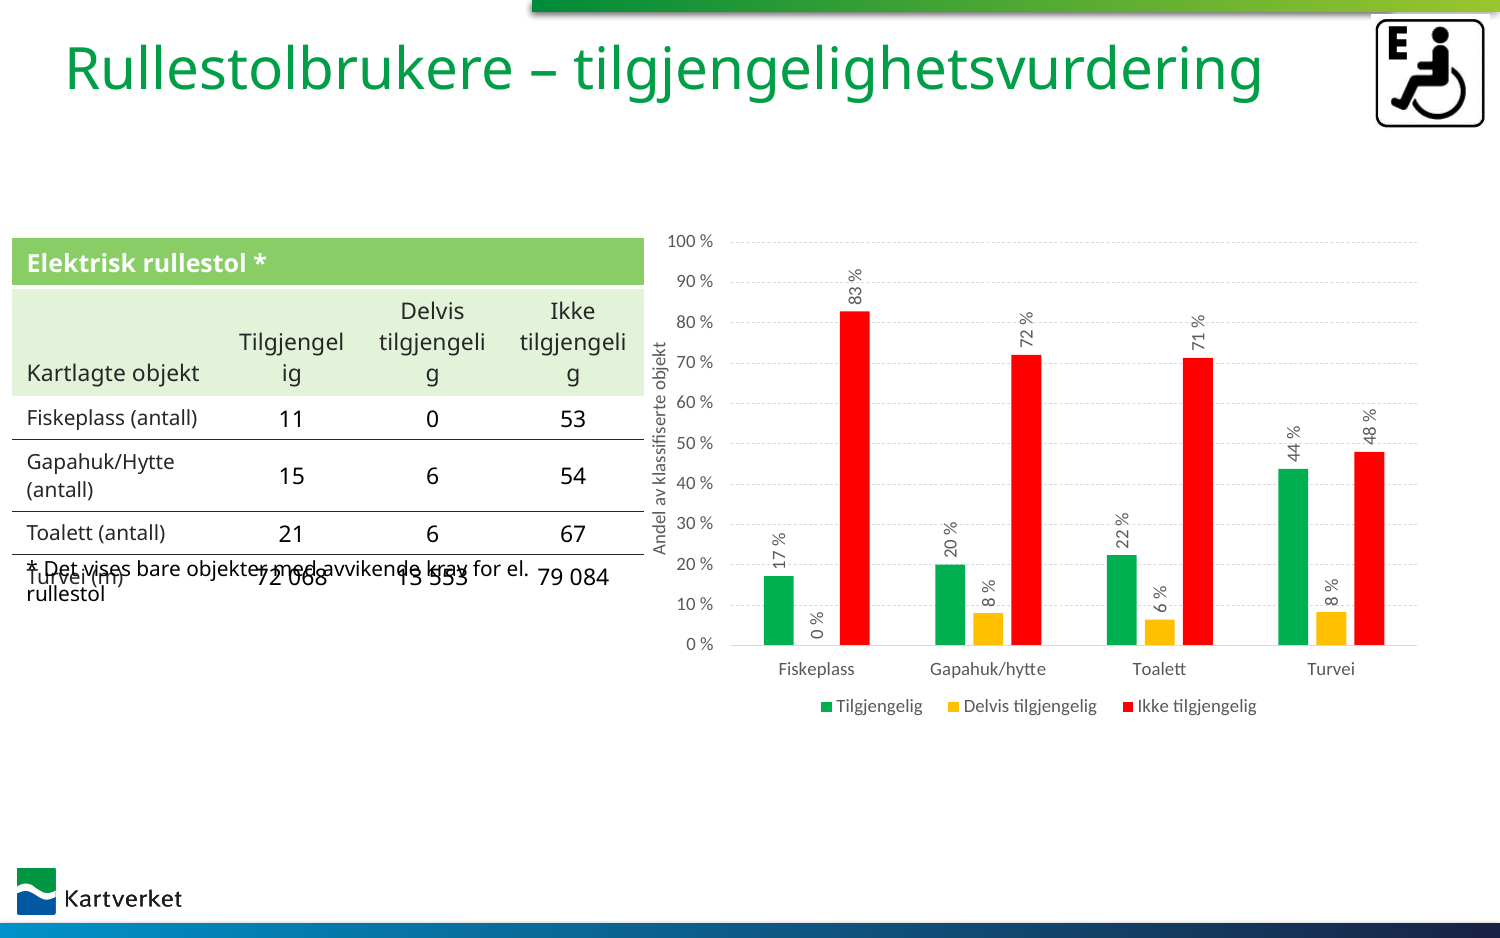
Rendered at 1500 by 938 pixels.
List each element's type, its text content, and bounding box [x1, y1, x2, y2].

text_box Rullestolbrukere – tilgjengelighetsvurdering [49, 12, 1372, 109]
table_cell 11 [222, 396, 362, 439]
table_cell Tilgjengelig [222, 289, 362, 396]
table_cell 54 [503, 440, 638, 511]
table_cell 79 084 [597, 555, 638, 598]
table_cell Kartlagte objekt [12, 289, 222, 396]
table_cell Toalett (antall) [12, 512, 222, 548]
table_cell Fiskeplass (antall) [12, 396, 222, 439]
table_cell 6 [362, 440, 503, 511]
table_cell 6 [362, 512, 503, 548]
table_cell Ikke tilgjengelig [503, 289, 638, 396]
table_cell Gapahuk/Hytte (antall) [12, 440, 222, 511]
table_cell 0 [362, 396, 503, 439]
table_cell 15 [222, 440, 362, 511]
text_box * Det vises bare objekter med avvikende krav for el. rullestol [11, 548, 597, 613]
table_cell 21 [222, 512, 362, 548]
table_cell Delvis tilgjengelig [362, 289, 503, 396]
table_cell 53 [503, 396, 638, 439]
table_cell 67 [503, 512, 638, 554]
table_header Elektrisk rullestol * [12, 238, 638, 285]
picture [643, 218, 1429, 728]
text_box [1371, 13, 1491, 133]
